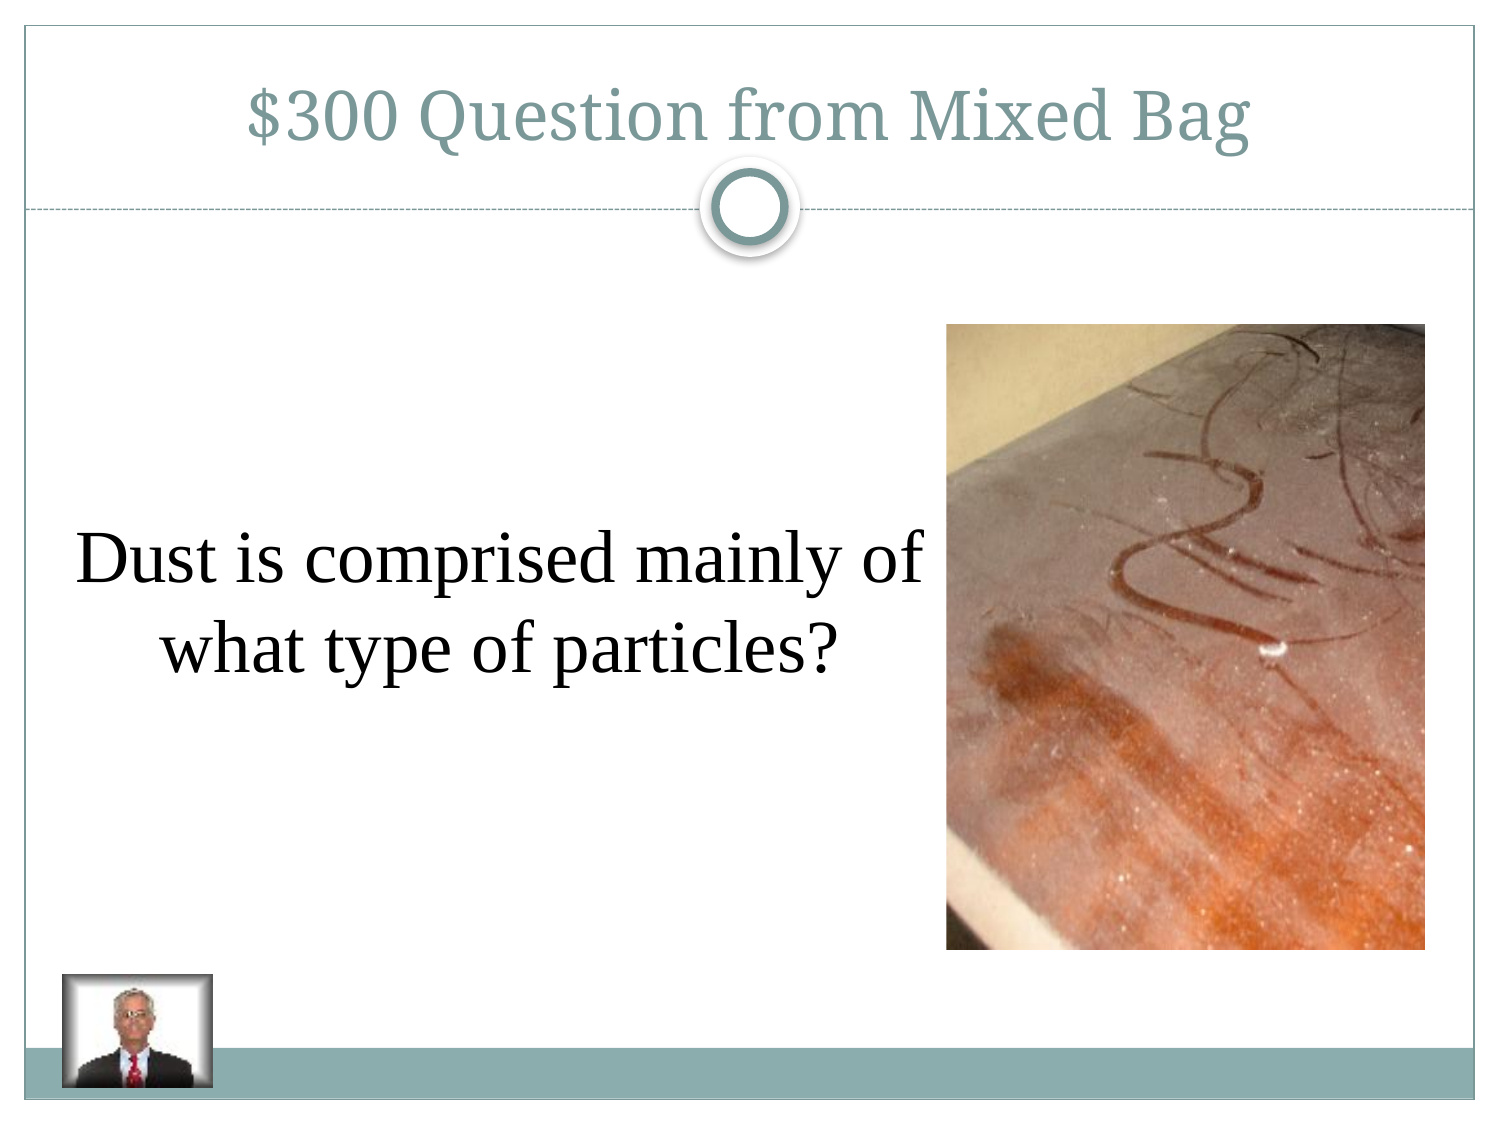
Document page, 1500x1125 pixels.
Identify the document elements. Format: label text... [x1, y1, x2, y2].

picture [945, 324, 1426, 951]
picture [62, 974, 213, 1088]
text_box Dust is comprised mainly of what type of particles? [37, 499, 939, 695]
title $300 Question from Mixed Bag [49, 37, 1450, 162]
